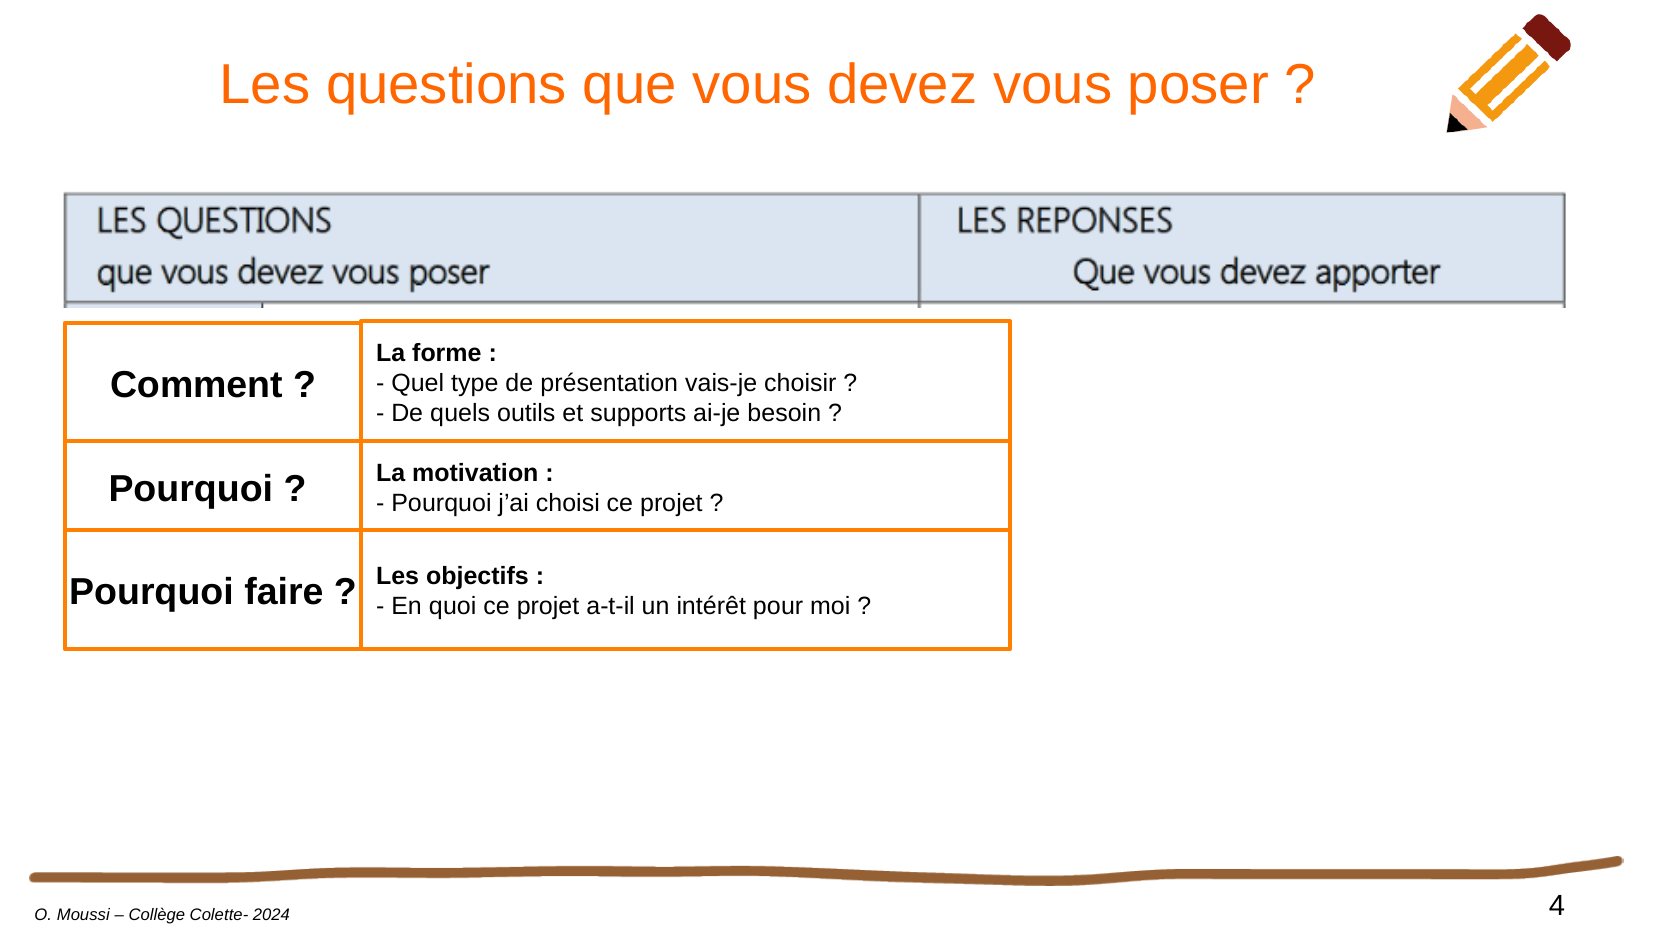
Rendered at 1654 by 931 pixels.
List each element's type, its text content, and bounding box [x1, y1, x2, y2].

picture [29, 856, 1624, 886]
text_box Comment ? [64, 322, 362, 441]
text_box Pourquoi ? [64, 441, 362, 529]
text_box La forme : - Quel type de présentation vais-je choisir ? - De quels outils et supports ai-je besoin ? [361, 321, 1010, 441]
text_box O. Moussi – Collège Colette- 2024 [0, 896, 325, 931]
text_box La motivation : - Pourquoi j’ai choisi ce projet ? [362, 441, 1010, 529]
picture [1446, 14, 1571, 133]
slide_number 4 [1181, 885, 1565, 931]
text_box Pourquoi faire ? [64, 529, 362, 650]
picture [46, 176, 1578, 308]
title Les questions que vous devez vous poser ? [88, 29, 1447, 133]
text_box Les objectifs : - En quoi ce projet a-t-il un intérêt pour moi ? [362, 529, 1010, 650]
